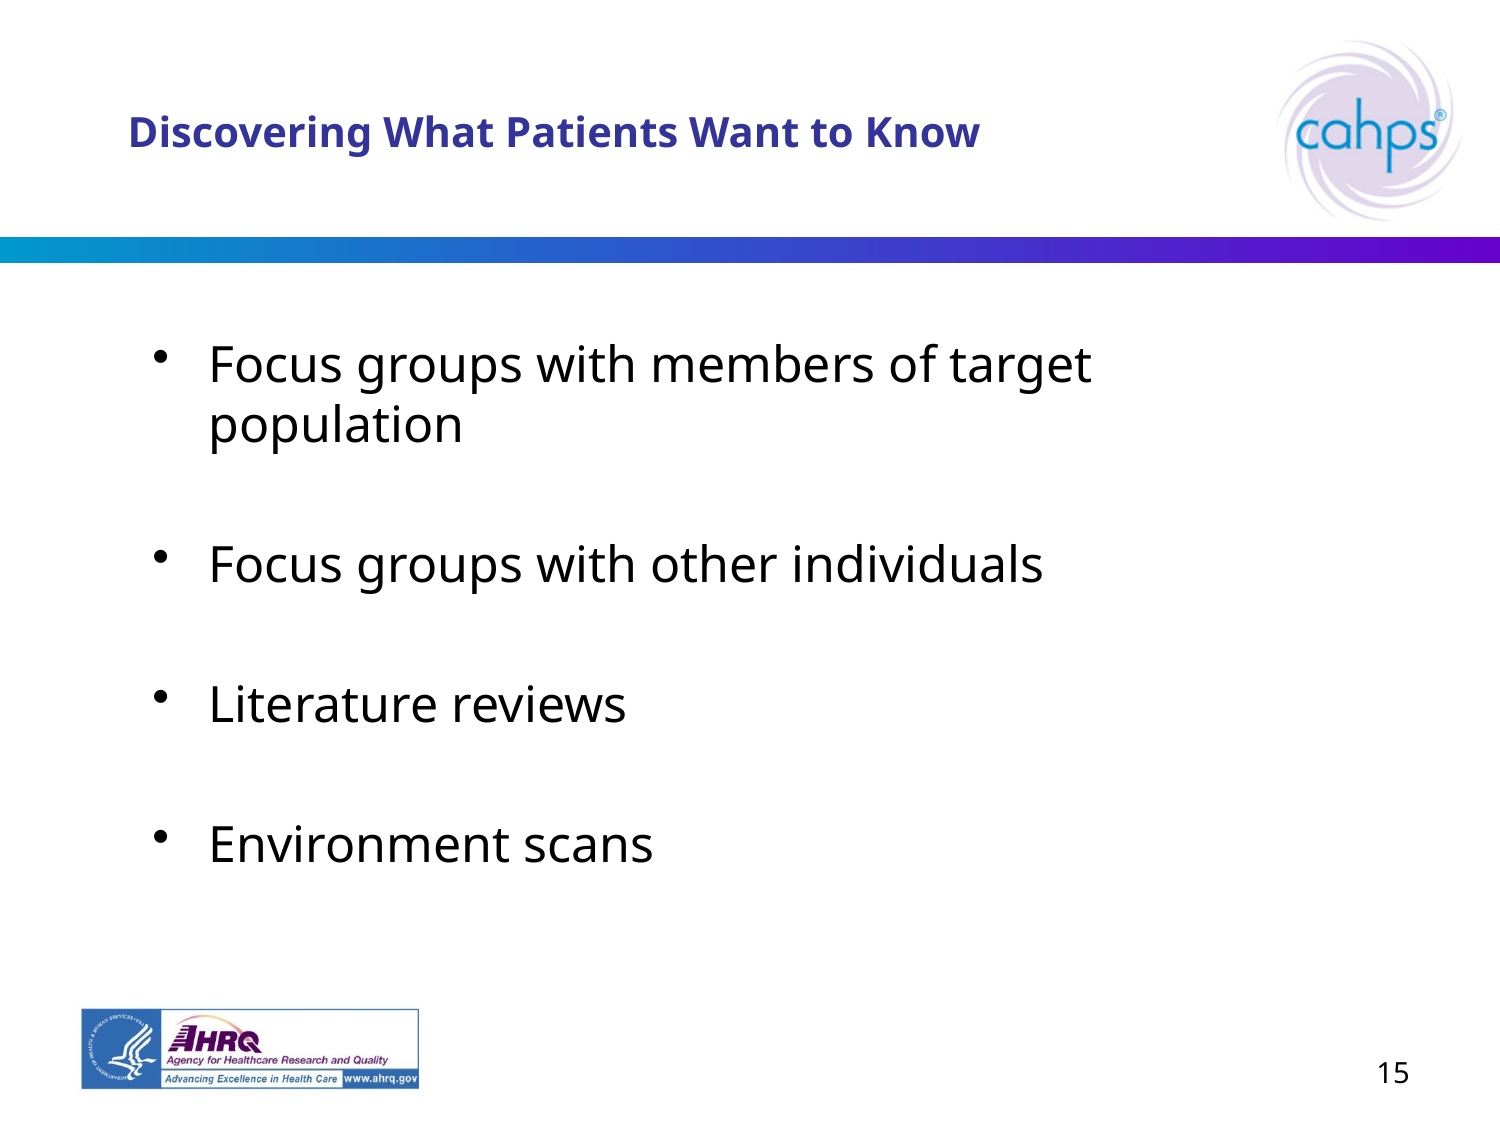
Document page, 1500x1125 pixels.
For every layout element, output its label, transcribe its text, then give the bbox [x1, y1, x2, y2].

text_box [800, 275, 1500, 1000]
slide_number 15 [1074, 1046, 1426, 1125]
picture [1301, 37, 1463, 225]
list Focus groups with members of target population Focus groups with other individuals Literature reviews Environment scans [137, 324, 800, 880]
title Discovering What Patients Want to Know [112, 37, 1301, 226]
picture [75, 1003, 425, 1096]
